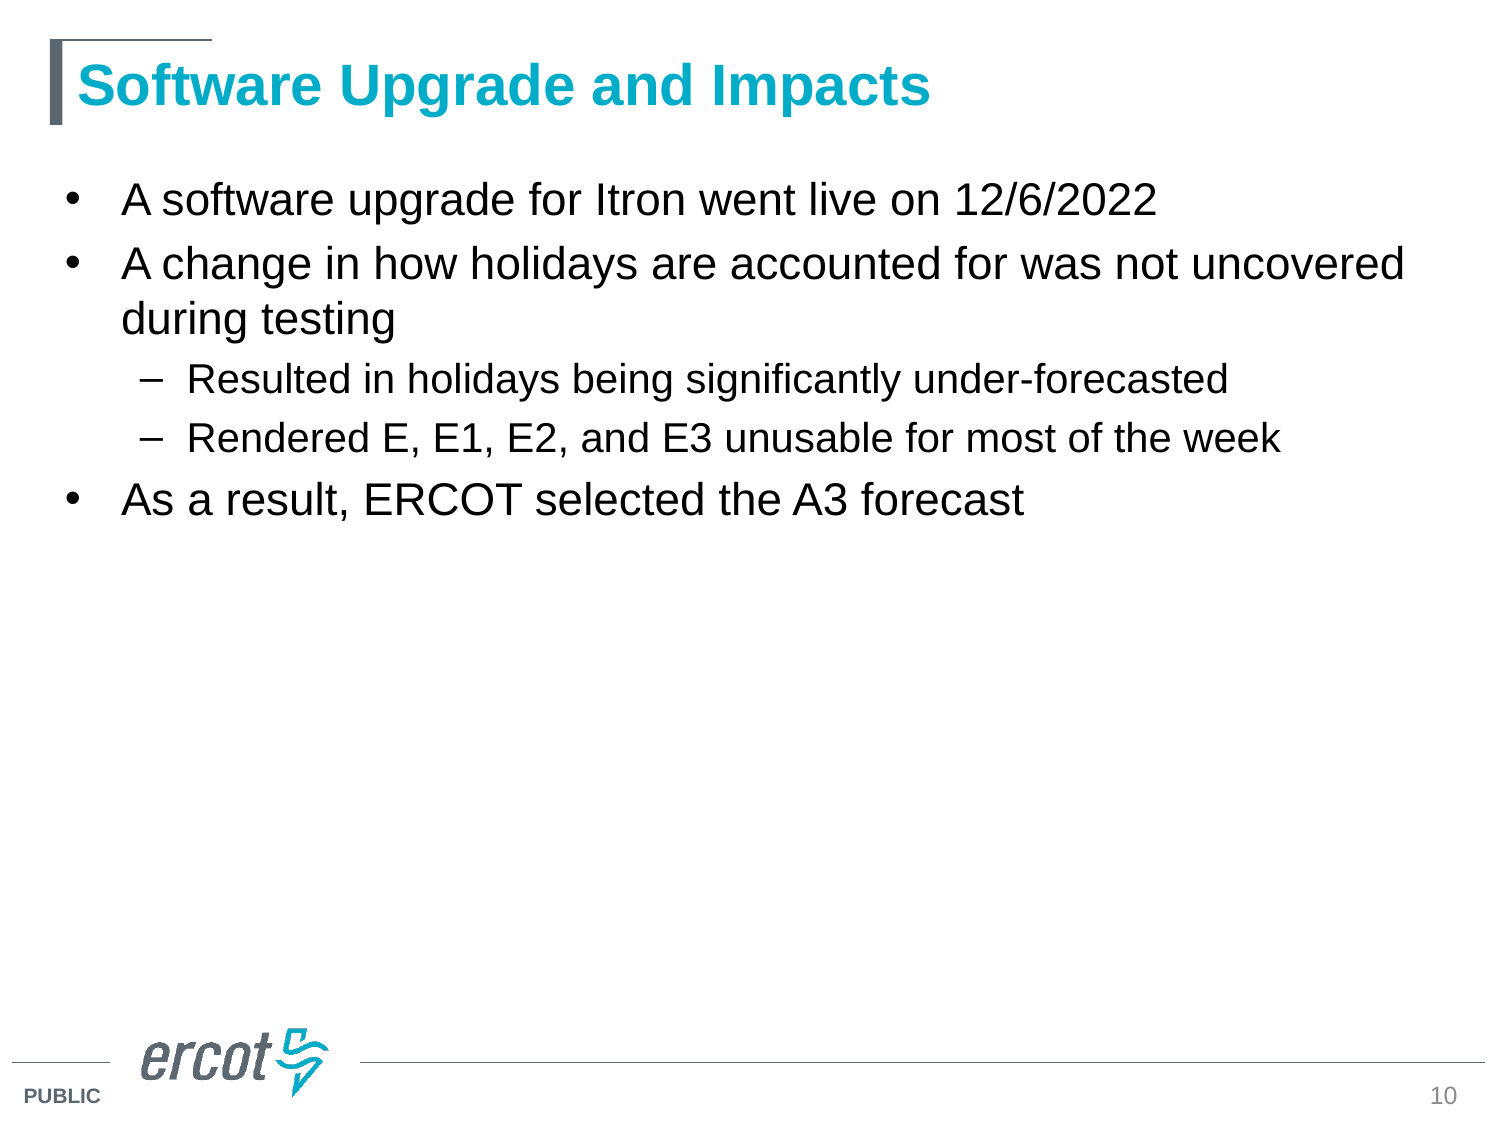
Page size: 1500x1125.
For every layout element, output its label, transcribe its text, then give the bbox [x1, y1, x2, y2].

slide_number 10 [1400, 1076, 1488, 1113]
picture [137, 1024, 332, 1100]
list A software upgrade for Itron went live on 12/6/2022 A change in how holidays are accounted for was not uncovered during testing Resulted in holidays being significantly under-forecasted Rendered E, E1, E2, and E3 unusable for most of the week As a result, ERCOT selected the A3 forecast [50, 162, 1450, 992]
title Software Upgrade and Impacts [62, 39, 1450, 125]
